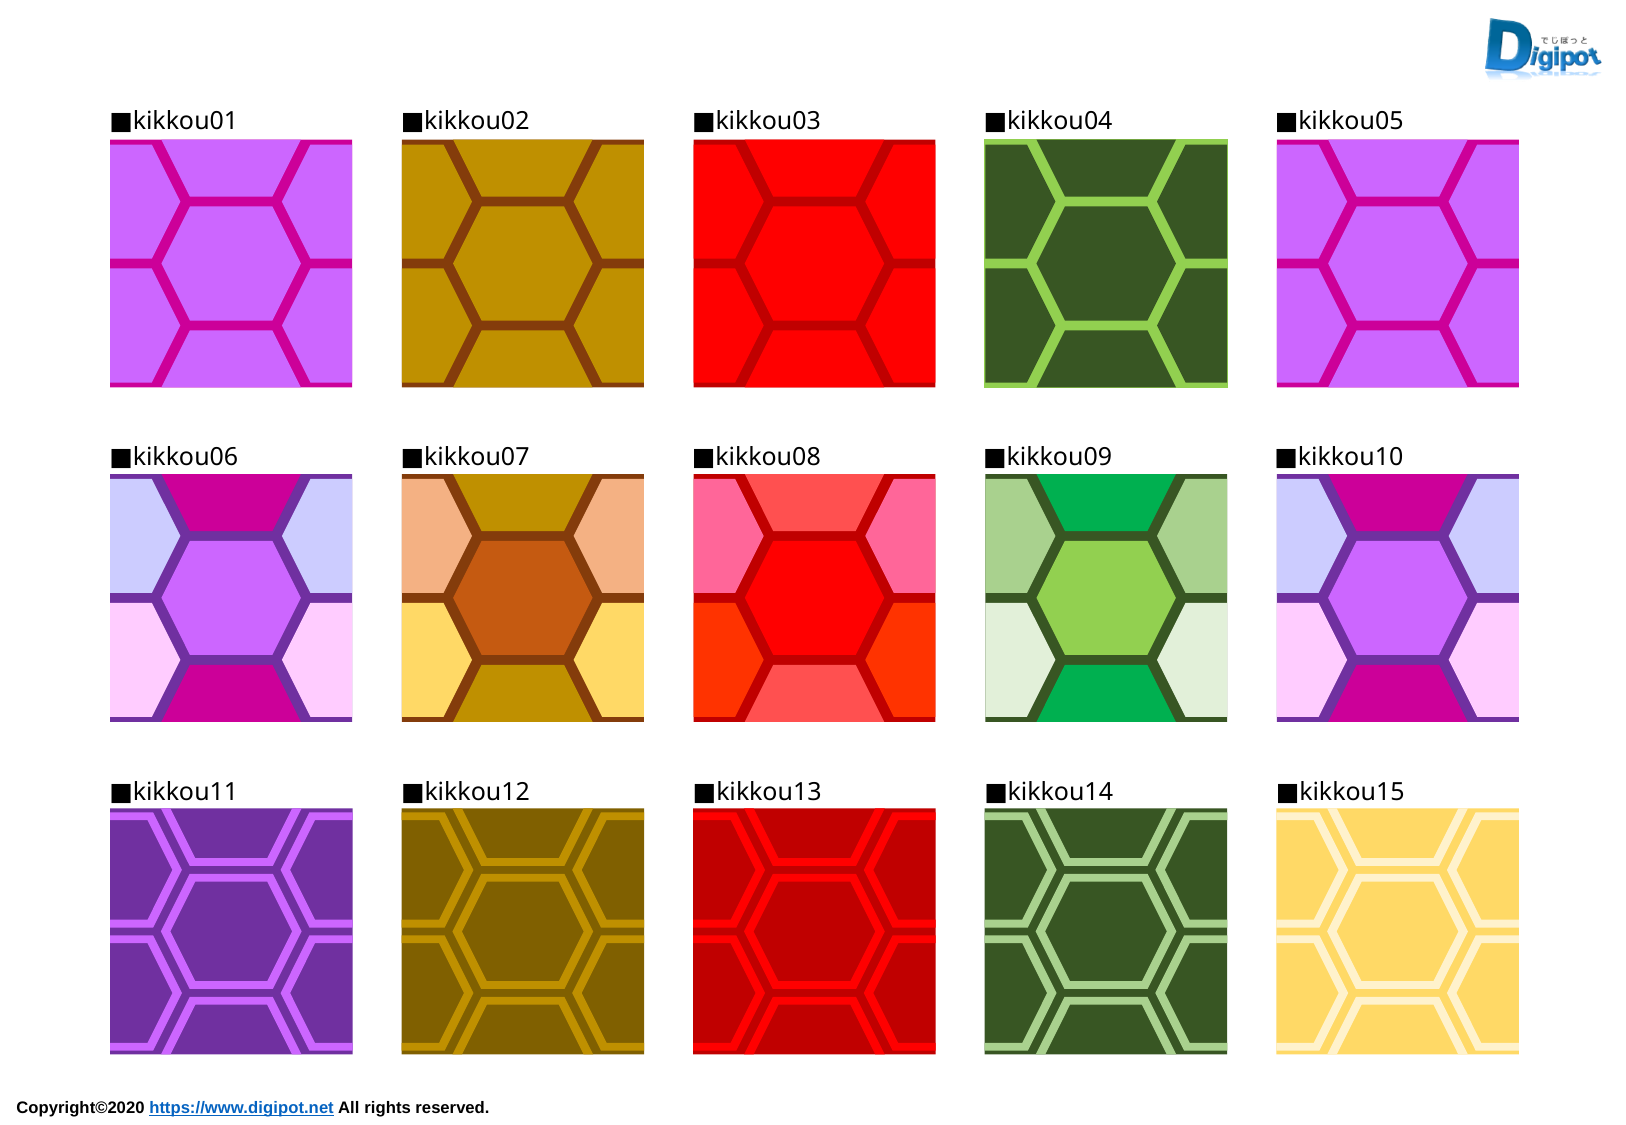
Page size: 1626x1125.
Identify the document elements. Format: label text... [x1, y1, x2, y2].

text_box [1276, 808, 1519, 1055]
text_box ■kikkou06 [94, 433, 254, 479]
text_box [693, 808, 936, 1055]
text_box ■kikkou07 [385, 433, 545, 479]
text_box ■kikkou04 [968, 97, 1128, 142]
text_box ■kikkou08 [677, 433, 836, 479]
text_box ■kikkou02 [385, 97, 545, 142]
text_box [401, 139, 644, 388]
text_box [1276, 474, 1519, 722]
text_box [985, 474, 1228, 722]
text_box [109, 808, 353, 1055]
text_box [985, 139, 1228, 388]
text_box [984, 808, 1228, 1055]
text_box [693, 474, 936, 722]
text_box ■kikkou13 [677, 767, 837, 813]
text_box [401, 808, 645, 1055]
text_box ■kikkou11 [94, 767, 254, 813]
text_box ■kikkou12 [386, 767, 545, 813]
text_box ■kikkou14 [969, 767, 1129, 813]
picture [1485, 18, 1602, 82]
text_box ■kikkou03 [677, 97, 837, 142]
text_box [401, 474, 644, 722]
text_box ■kikkou15 [1261, 767, 1420, 813]
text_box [110, 139, 353, 388]
text_box ■kikkou01 [94, 97, 254, 142]
text_box ■kikkou05 [1260, 97, 1419, 142]
text_box ■kikkou10 [1259, 433, 1419, 479]
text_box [110, 474, 353, 722]
text_box ■kikkou09 [968, 433, 1128, 479]
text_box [693, 139, 936, 388]
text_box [1276, 139, 1519, 388]
